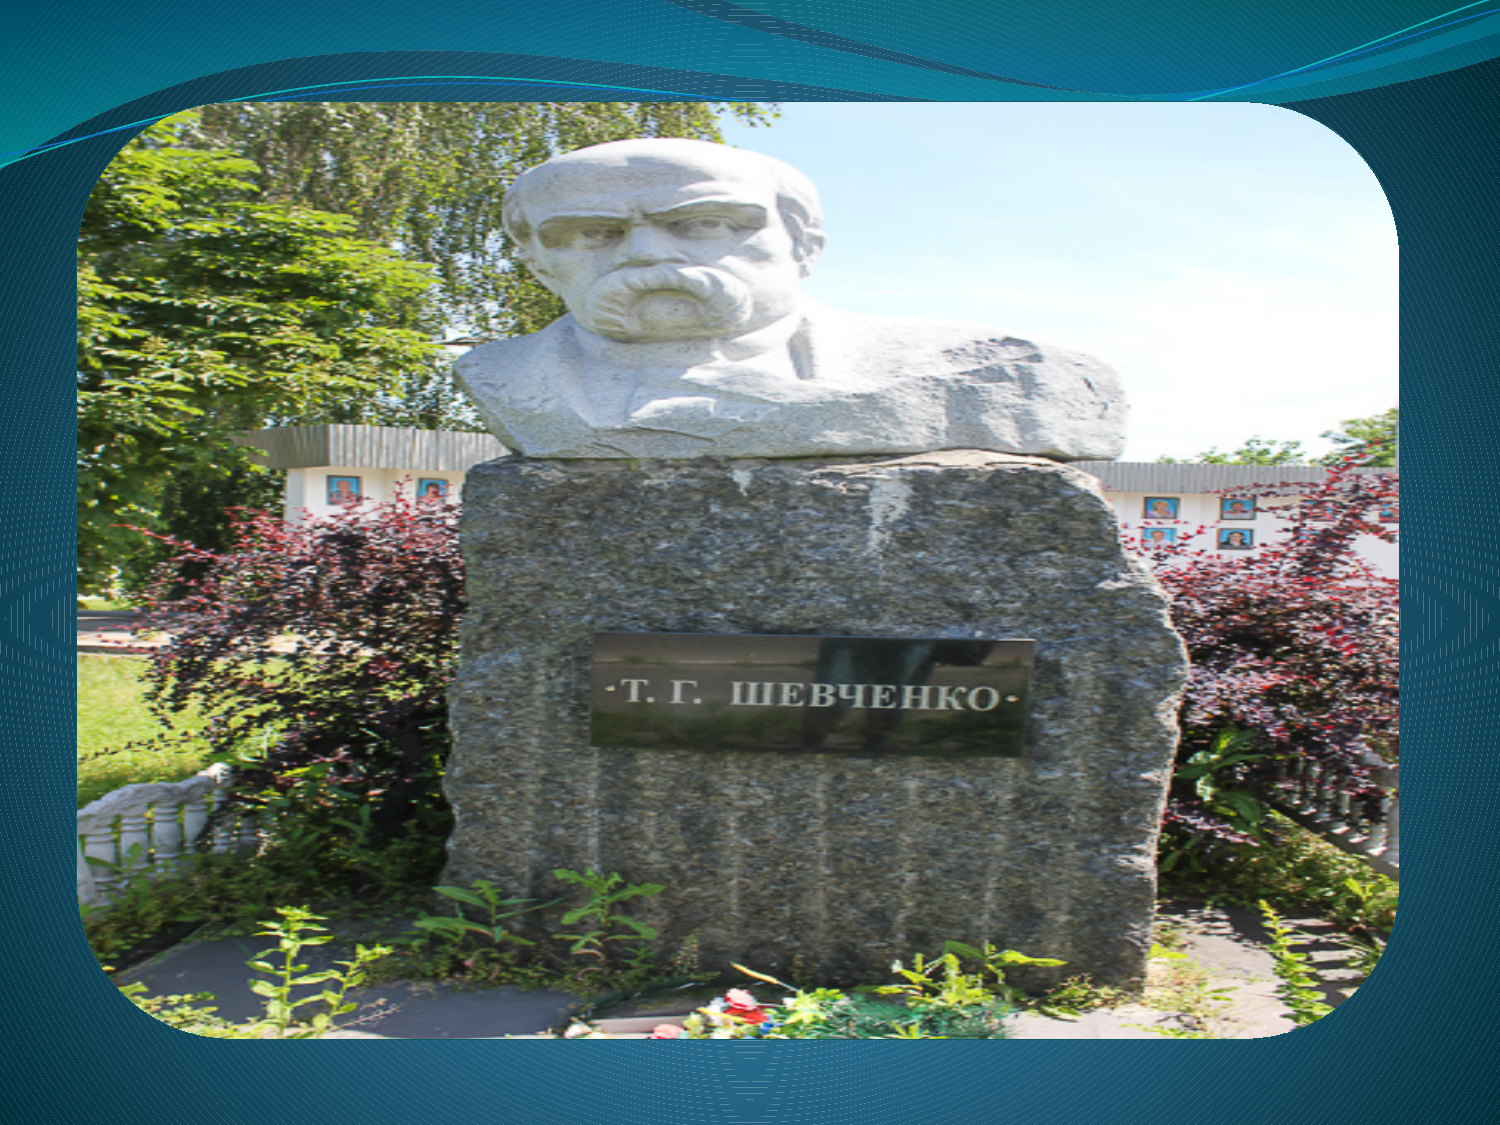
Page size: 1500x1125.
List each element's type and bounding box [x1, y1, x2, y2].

picture [76, 101, 1400, 1040]
